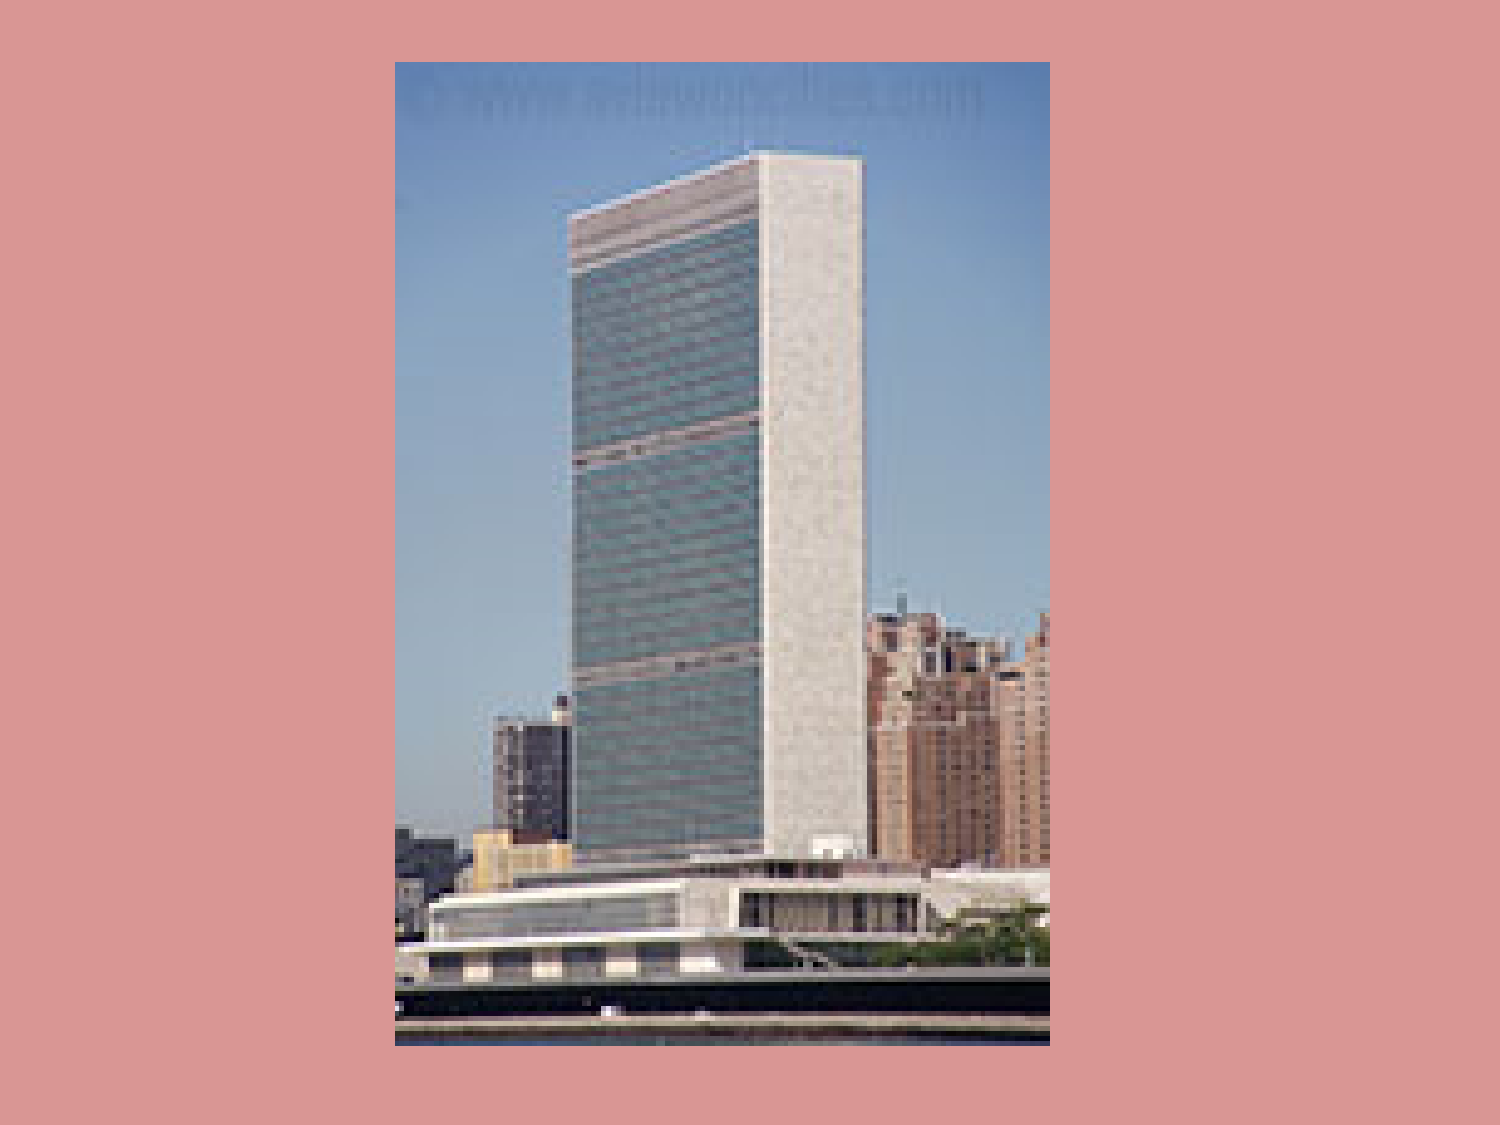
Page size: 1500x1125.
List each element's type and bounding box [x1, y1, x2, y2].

picture [395, 62, 1051, 1047]
